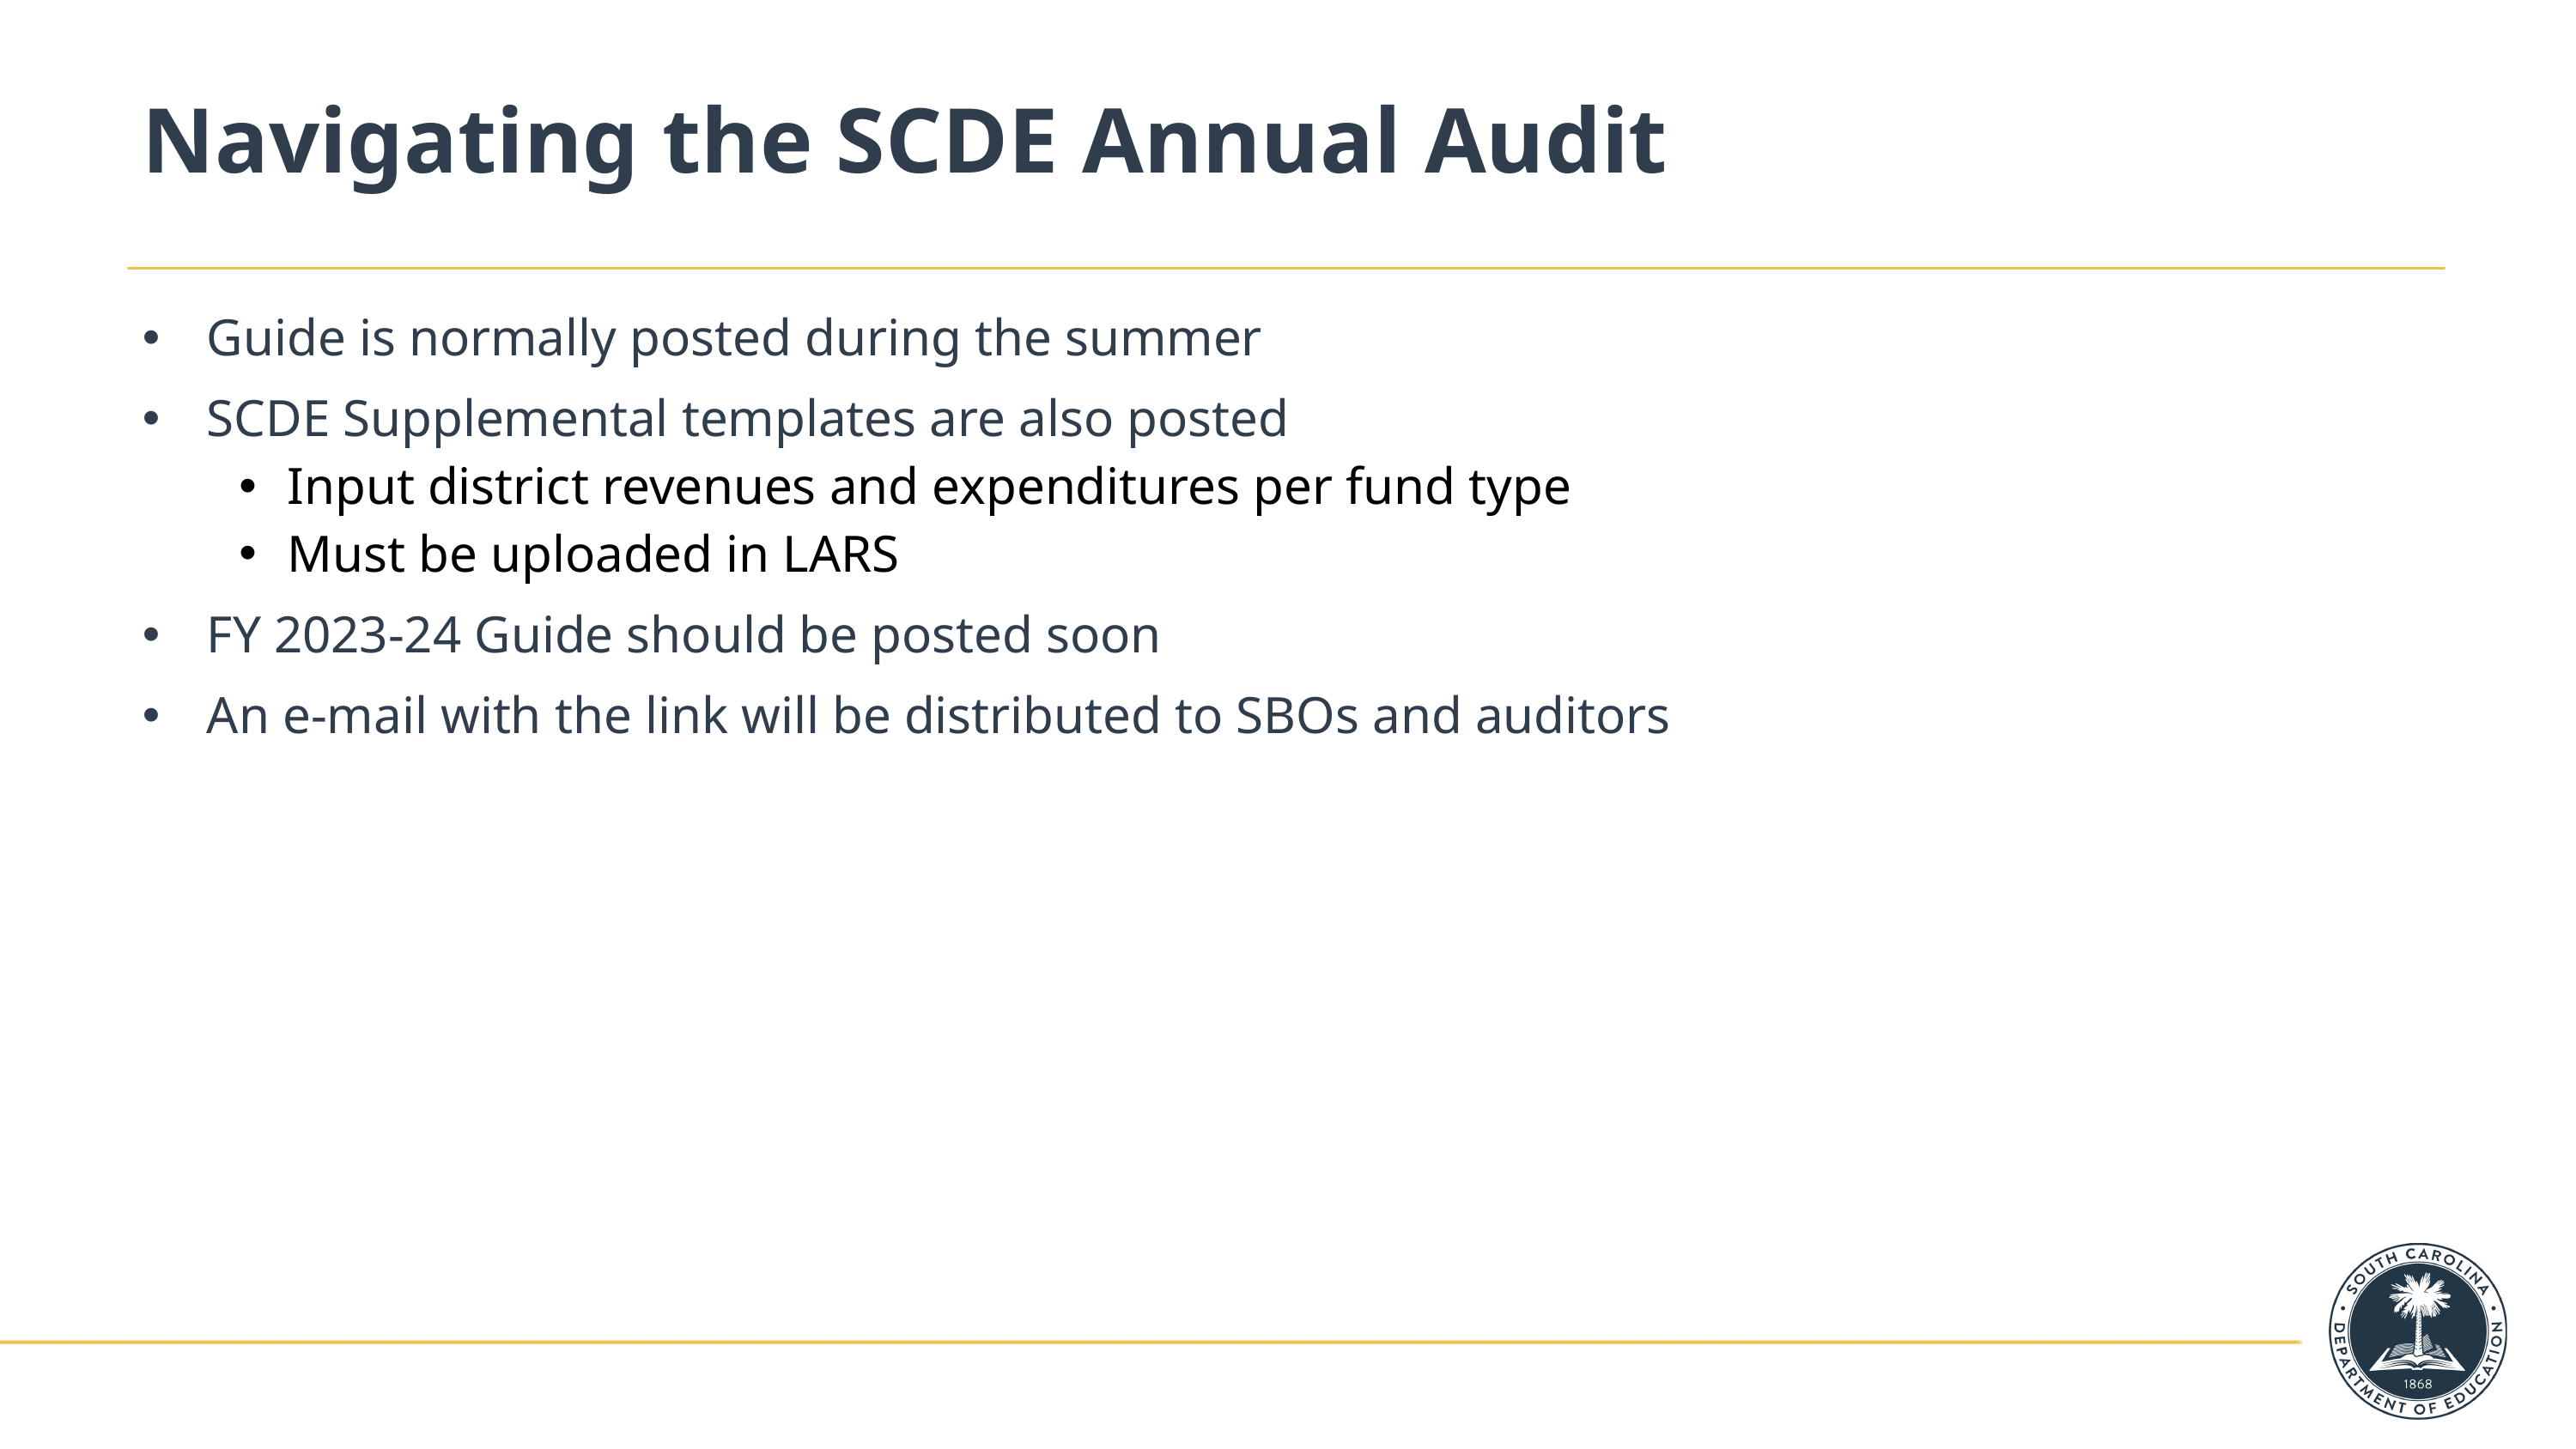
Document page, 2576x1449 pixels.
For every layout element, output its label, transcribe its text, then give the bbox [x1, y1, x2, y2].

picture [2329, 1243, 2507, 1420]
list Guide is normally posted during the summer SCDE Supplemental templates are also posted Input district revenues and expenditures per fund type Must be uploaded in LARS FY 2023-24 Guide should be posted soon An e-mail with the link will be distributed to SBOs and auditors [129, 306, 2447, 1149]
title Navigating the SCDE Annual Audit [129, 76, 2447, 232]
